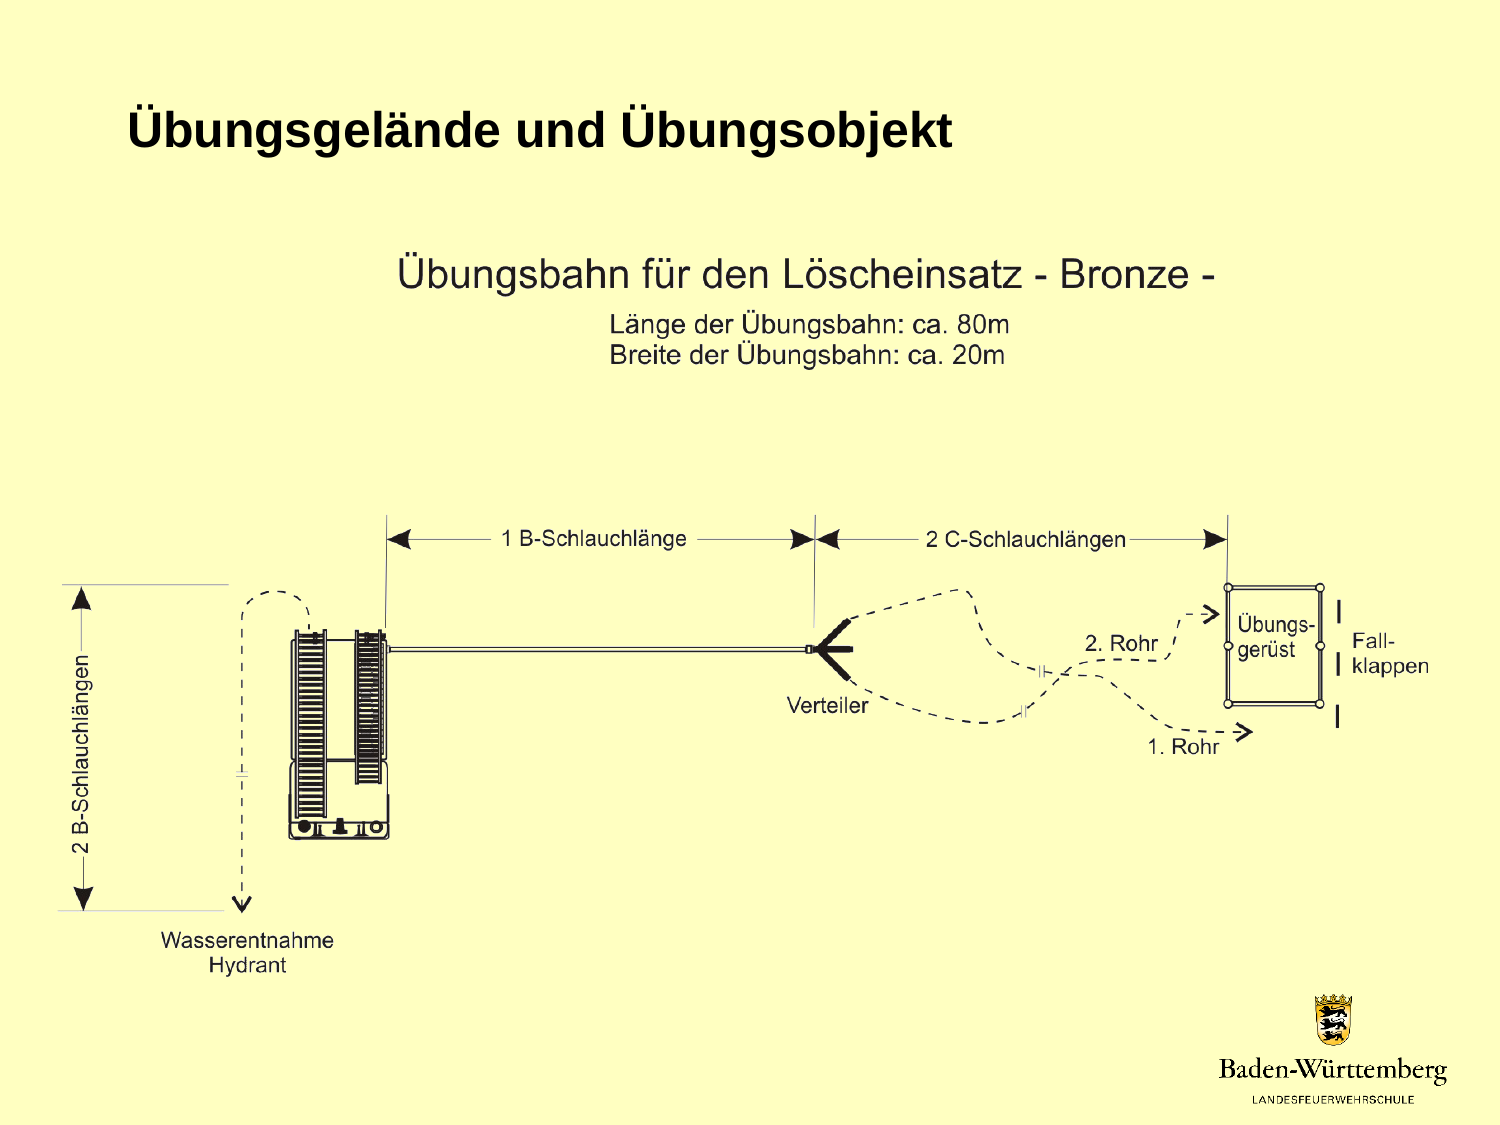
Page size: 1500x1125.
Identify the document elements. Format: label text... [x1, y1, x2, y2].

picture [1219, 992, 1447, 1106]
text_box Übungsgelände und Übungsobjekt [112, 90, 975, 165]
picture [56, 252, 1428, 977]
